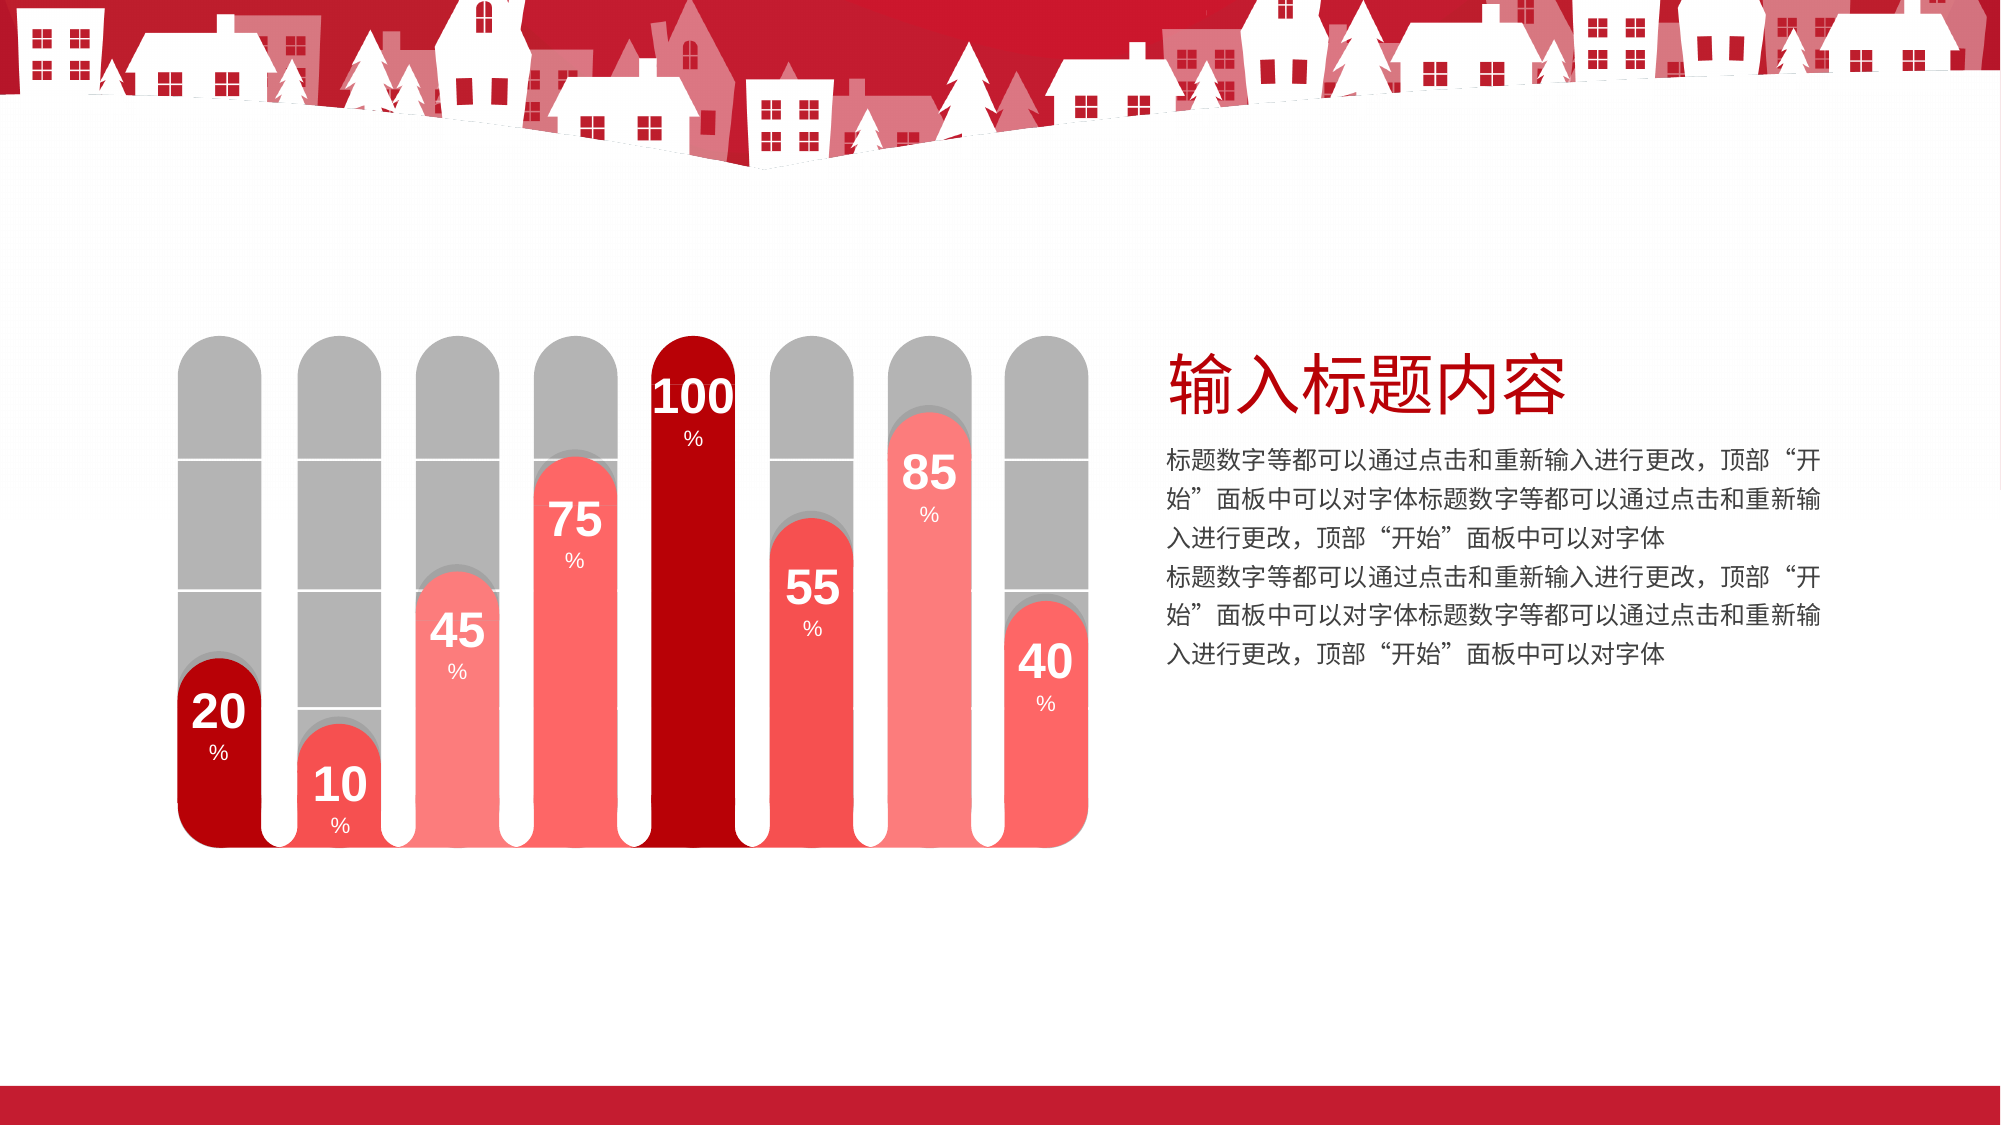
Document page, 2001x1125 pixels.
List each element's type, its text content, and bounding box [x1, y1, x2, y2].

picture [0, 0, 2001, 520]
text_box 输入标题内容 [1152, 335, 1584, 427]
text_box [887, 335, 972, 412]
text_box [177, 335, 262, 658]
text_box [748, 518, 866, 848]
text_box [297, 335, 382, 723]
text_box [177, 658, 282, 848]
text_box 标题数字等都可以通过点击和重新输入进行更改，顶部“开始”面板中可以对字体标题数字等都可以通过点击和重新输入进行更改，顶部“开始”面板中可以对字体 标题数字等都可以通过点击和重新输入进行更改，顶部“开始”面板中可以对字体标题数字等都可以通过点击和重新输入进行更改，顶部“开始”面板中可以对字体 [1151, 427, 1838, 677]
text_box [769, 335, 854, 518]
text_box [394, 571, 512, 848]
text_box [276, 723, 394, 848]
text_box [630, 335, 756, 848]
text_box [1004, 335, 1089, 600]
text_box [866, 412, 993, 848]
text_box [533, 335, 618, 456]
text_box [512, 456, 630, 848]
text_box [983, 600, 1089, 848]
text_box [415, 335, 500, 571]
